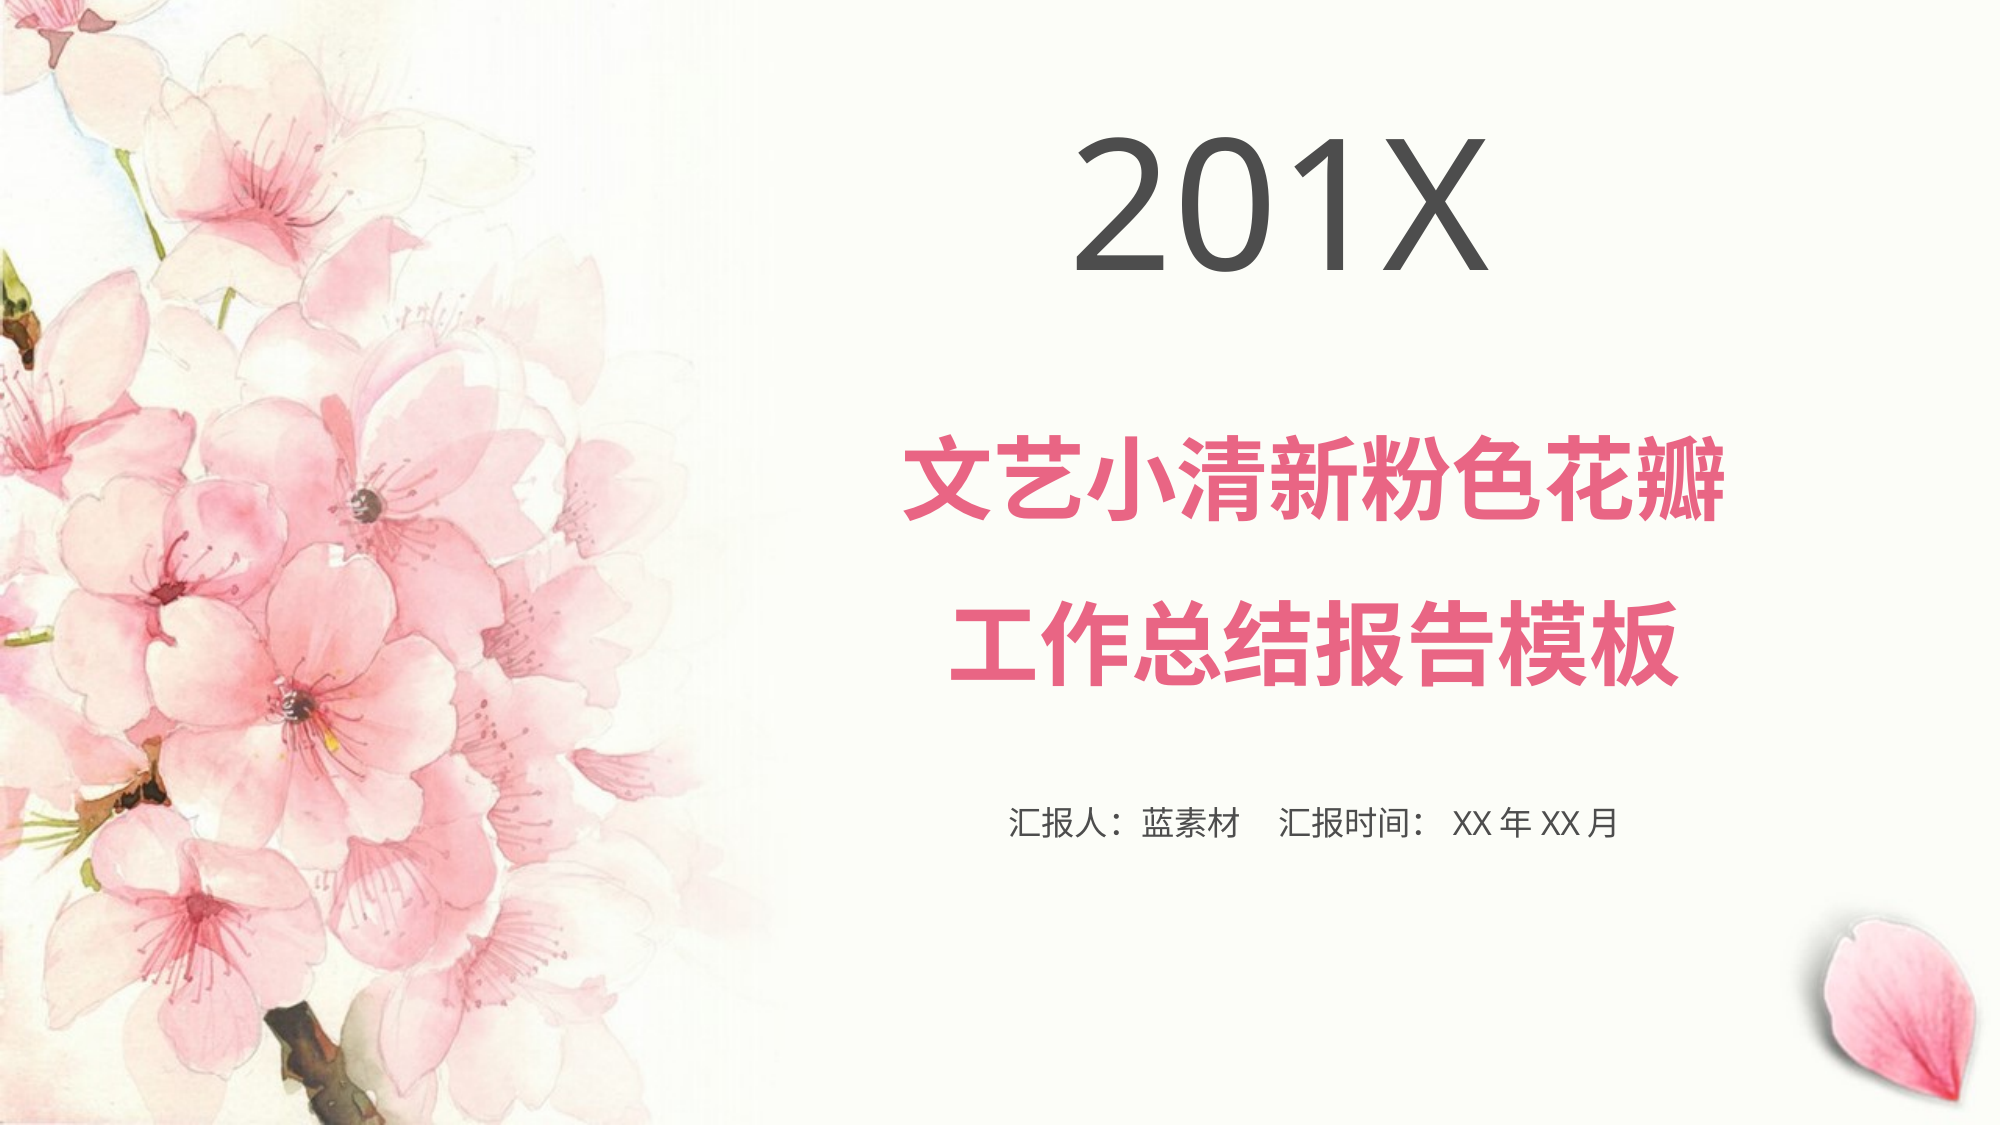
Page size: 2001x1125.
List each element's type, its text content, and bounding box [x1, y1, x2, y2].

text_box 201X [1053, 79, 1576, 315]
picture [0, 0, 2000, 1125]
title 文艺小清新粉色花瓣 工作总结报告模板 [745, 315, 1885, 748]
subtitle 汇报人：蓝素材 汇报时间：XX年XX月 [745, 774, 1885, 880]
